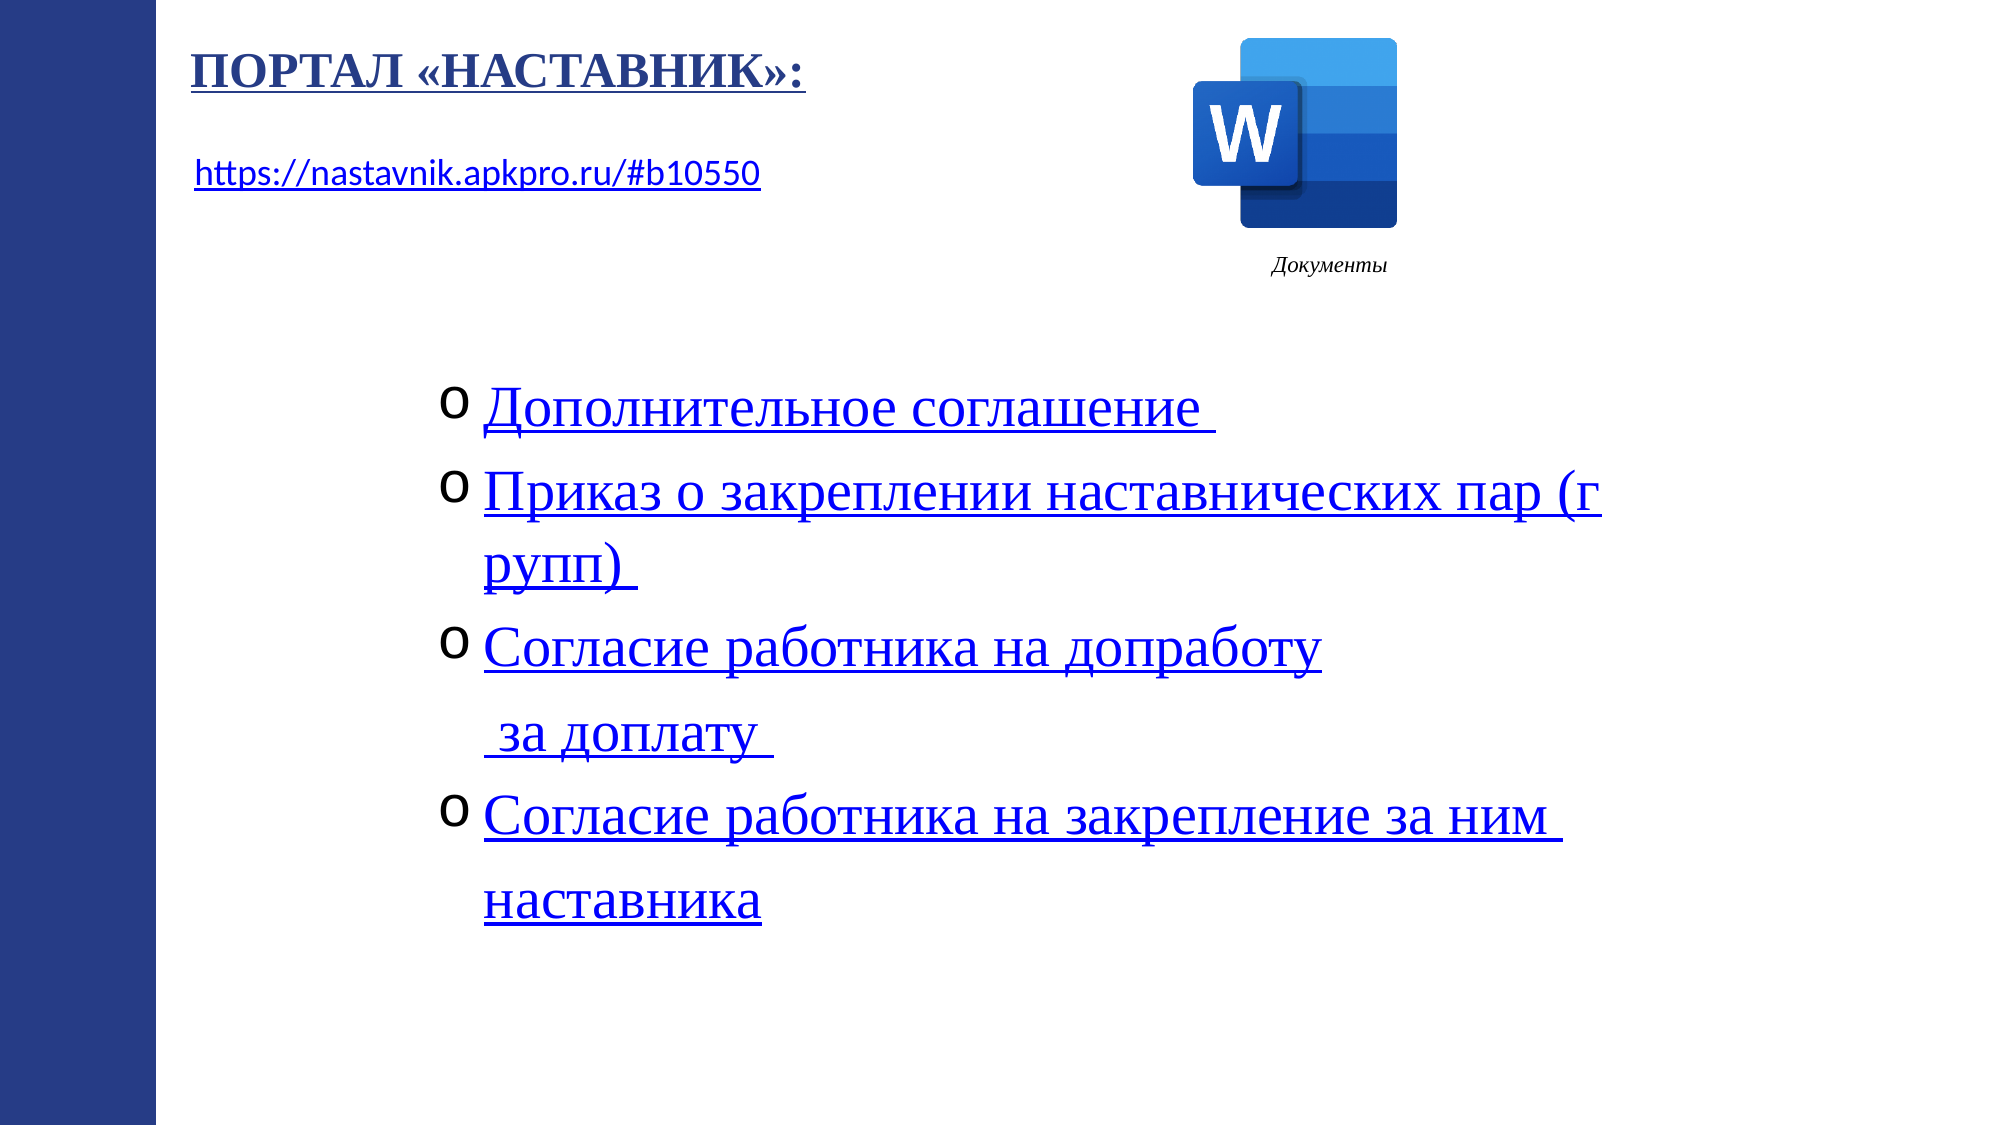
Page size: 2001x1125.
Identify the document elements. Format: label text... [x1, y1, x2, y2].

text_box ПОРТАЛ «НАСТАВНИК»: [175, 30, 821, 105]
text_box [0, 0, 156, 1125]
text_box Документы [1147, 241, 1513, 285]
picture [1192, 38, 1397, 228]
text_box https://nastavnik.apkpro.ru/#b10550 [179, 141, 776, 201]
text_box Дополнительное соглашение Приказ о закреплении наставнических пар (групп) Согласие работника на допработу за доплату Согласие работника на закрепление за ним наставника [422, 346, 1627, 866]
